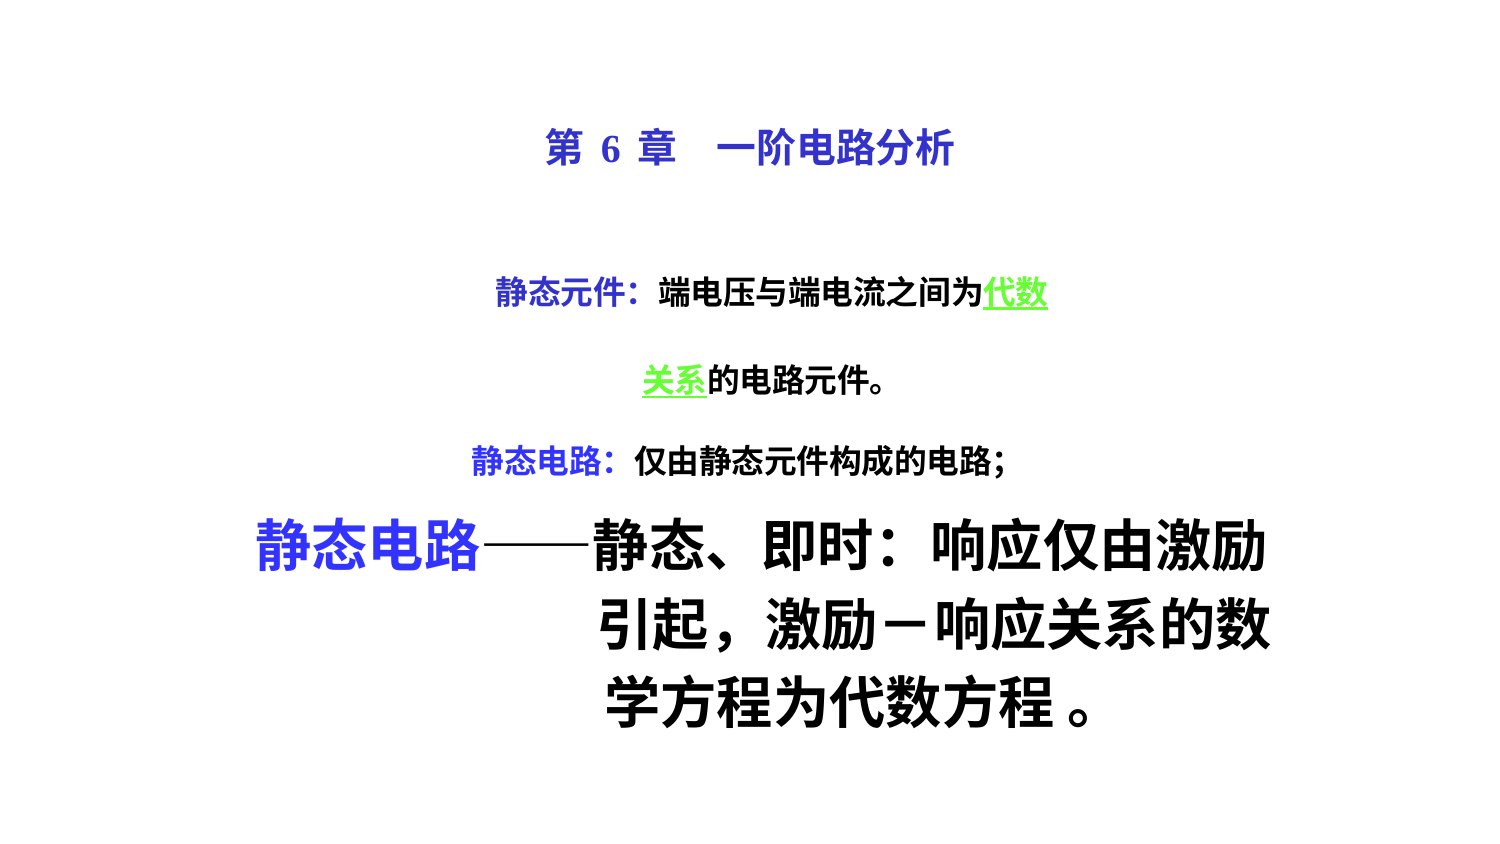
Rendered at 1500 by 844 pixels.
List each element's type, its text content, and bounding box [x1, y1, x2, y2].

text_box 静态元件：端电压与端电流之间为代数 关系的电路元件。 [244, 227, 1300, 396]
text_box 静态电路——静态、即时：响应仅由激励 引起，激励－响应关系的数 学方程为代数方程 。 [237, 502, 1298, 768]
text_box 第6章 一阶电路分析 [187, 52, 1313, 194]
text_box 静态电路：仅由静态元件构成的电路； [205, 395, 1291, 502]
